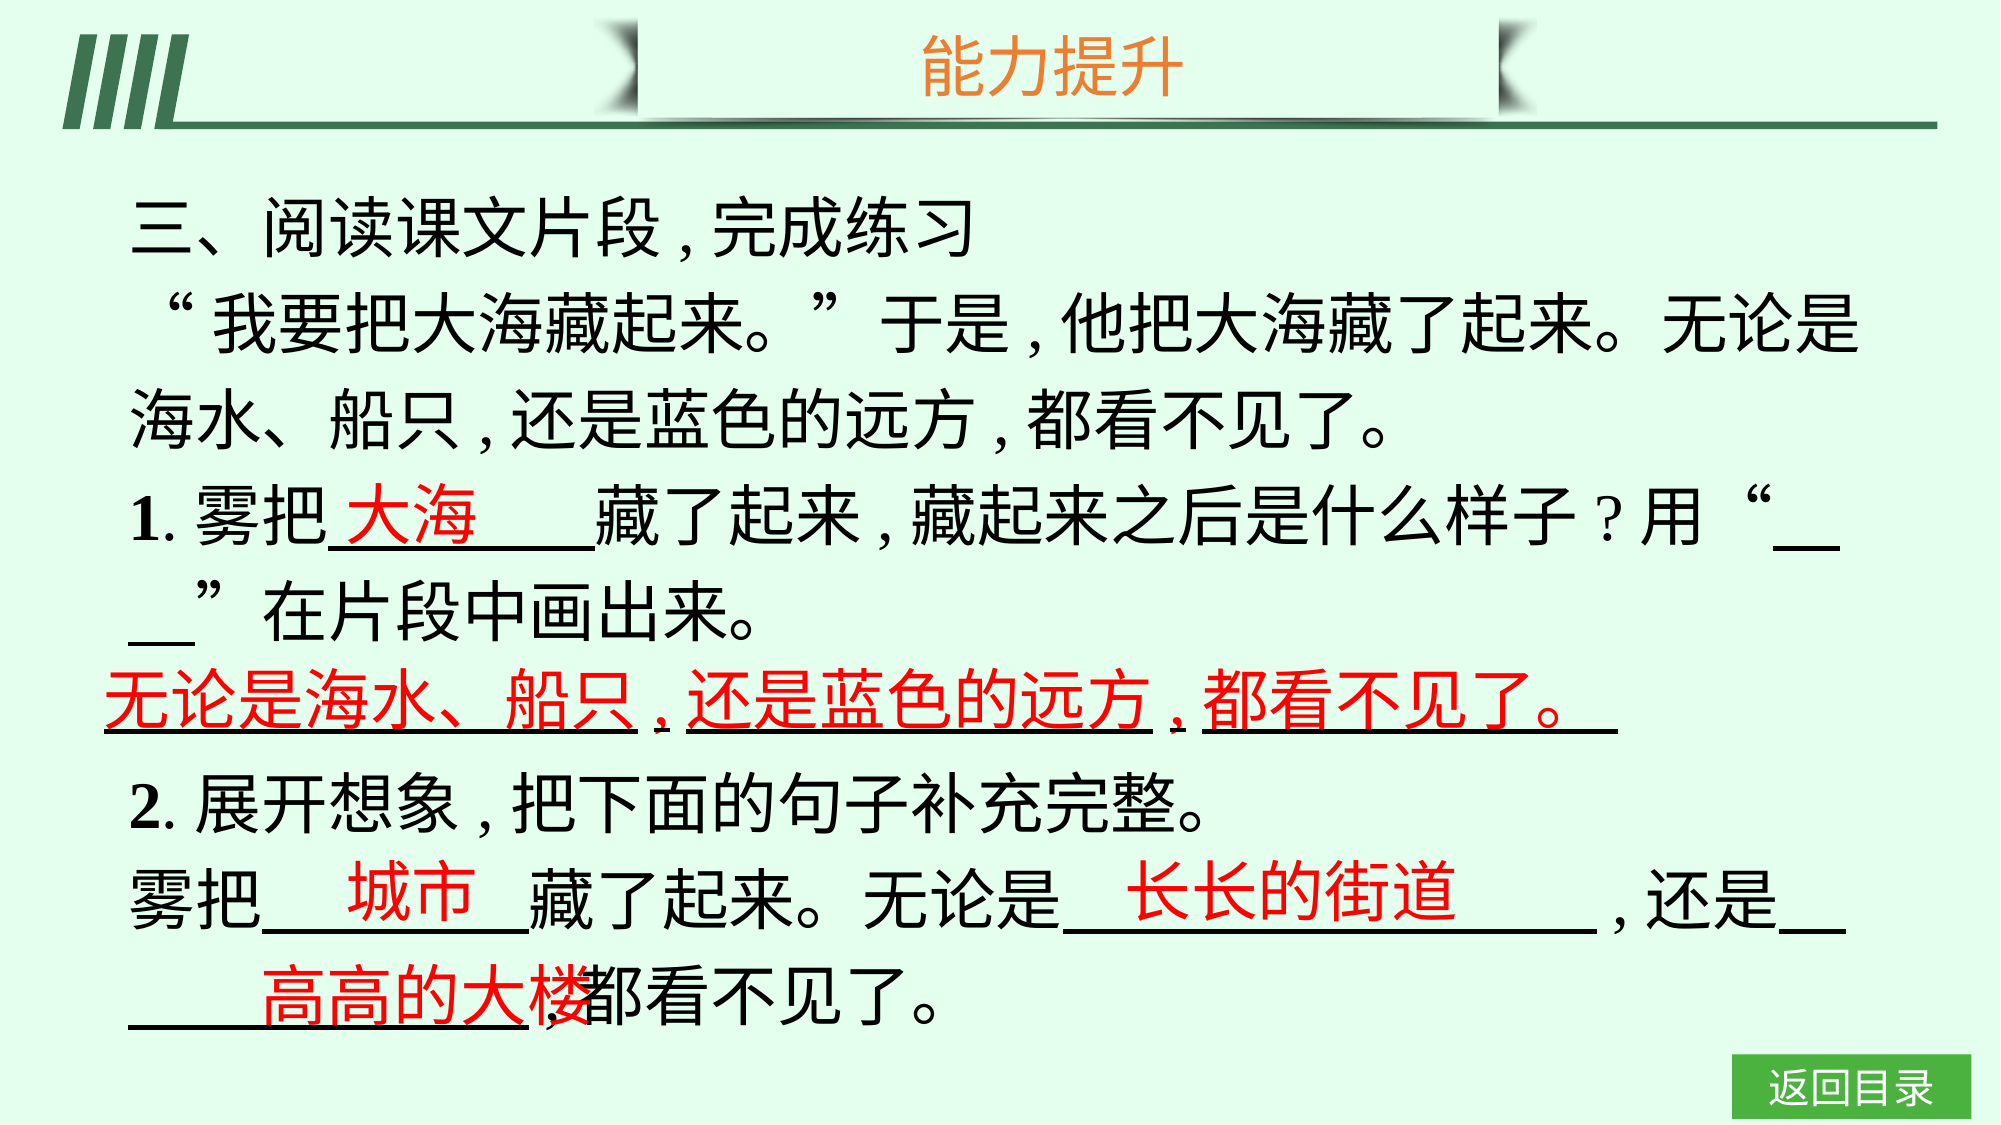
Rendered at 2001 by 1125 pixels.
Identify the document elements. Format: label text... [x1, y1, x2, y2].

text_box 高高的大楼 [245, 930, 609, 1042]
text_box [594, 16, 1537, 127]
text_box 无论是海水、船只,还是蓝色的远方,都看不见了。 [88, 634, 1633, 745]
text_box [62, 34, 1938, 130]
text_box 三、阅读课文片段,完成练习 “我要把大海藏起来。”于是,他把大海藏了起来。无论是海水、船只,还是蓝色的远方,都看不见了。 1.雾把 藏了起来,藏起来之后是什么样子?用“ ”在片段中画出来。 2.展开想象,把下面的句子补充完整。 雾把 藏了起来。无论是 ,还是 ,都看不见了。 [113, 162, 1887, 1041]
text_box 大海 [330, 450, 494, 561]
text_box 城市 [330, 826, 494, 930]
text_box 长长的街道 [1109, 826, 1474, 937]
